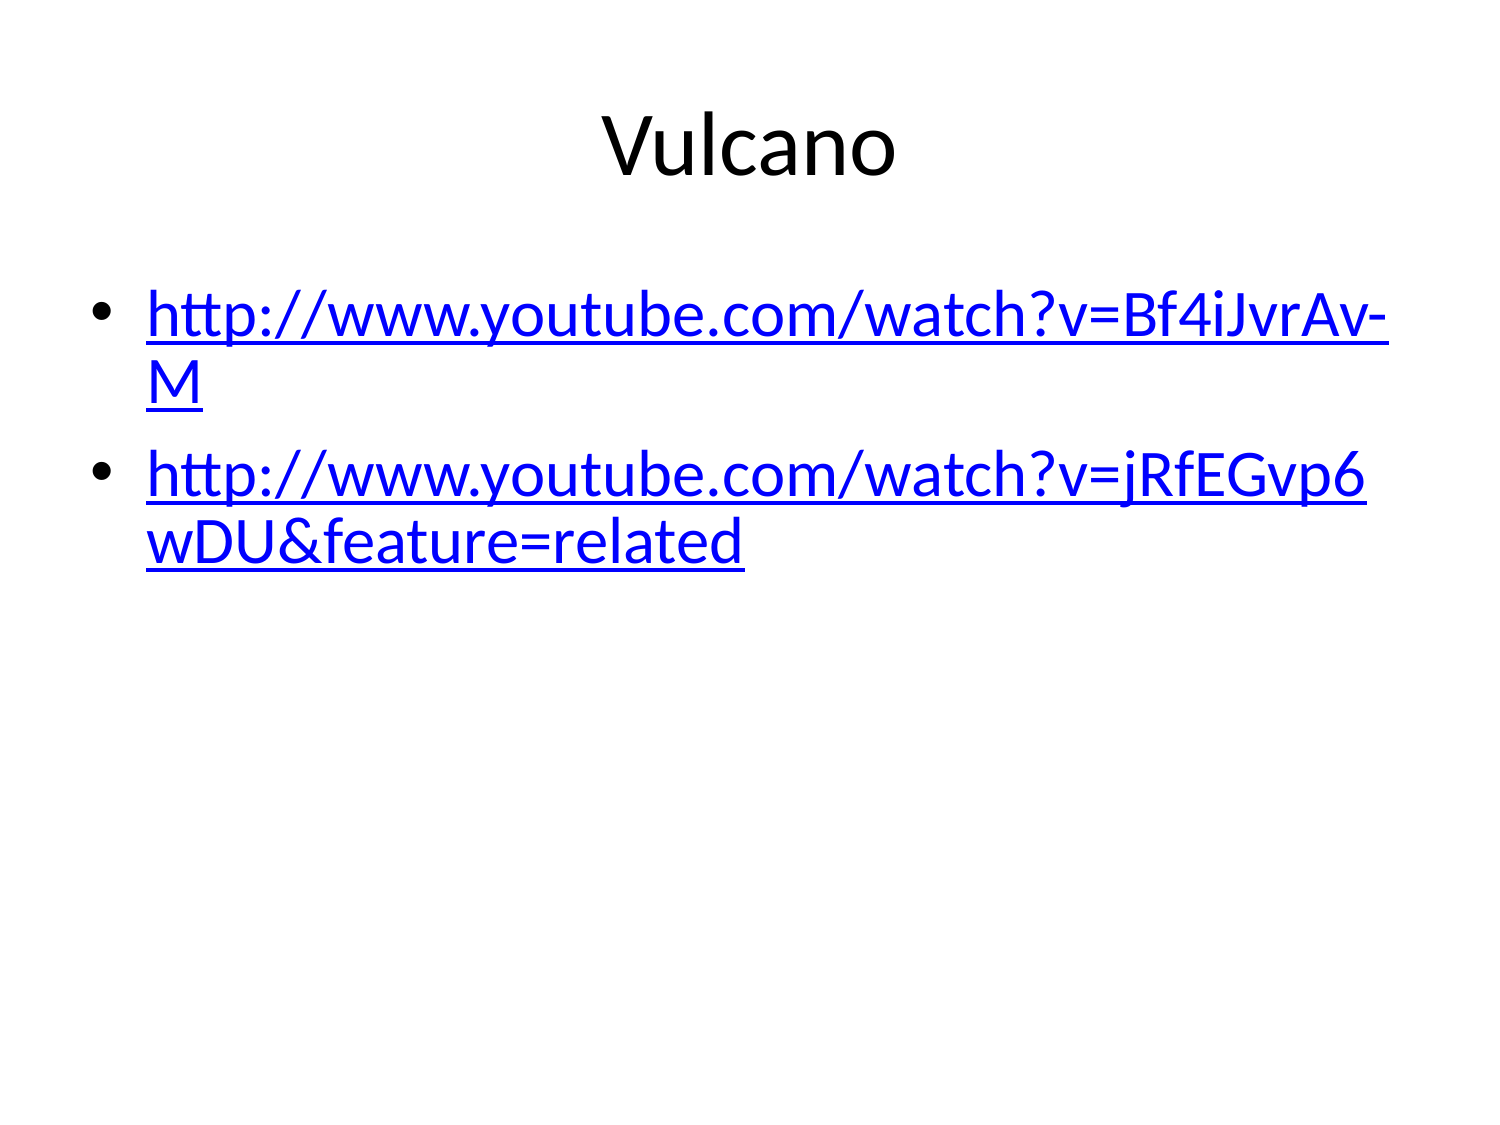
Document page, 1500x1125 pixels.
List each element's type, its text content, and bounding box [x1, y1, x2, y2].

list http://www.youtube.com/watch?v=Bf4iJvrAv-M http://www.youtube.com/watch?v=jRfEGvp6wDU&feature=related [75, 262, 1425, 1005]
title Vulcano [75, 45, 1425, 233]
